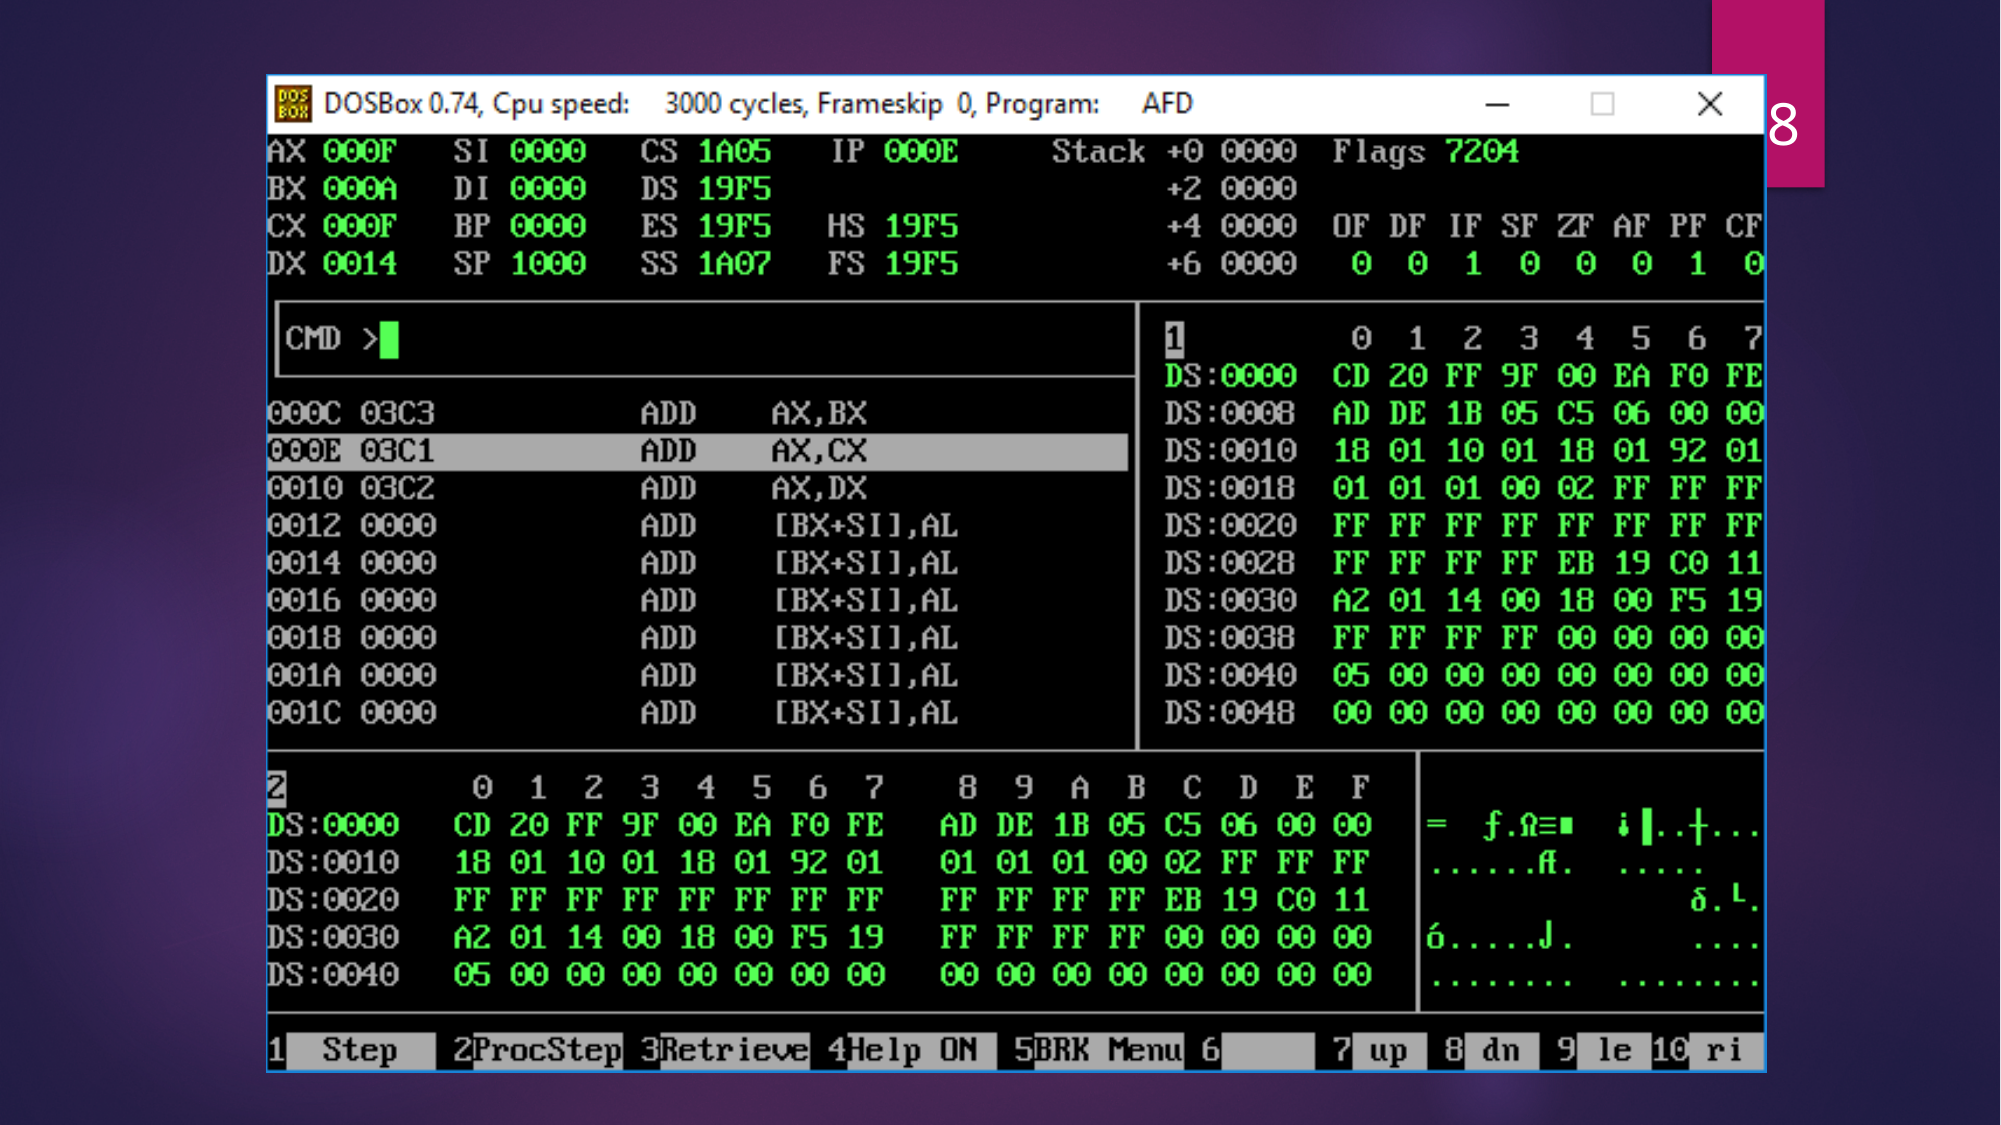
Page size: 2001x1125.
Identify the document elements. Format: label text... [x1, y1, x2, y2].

picture [0, 0, 1768, 1125]
slide_number 18 [1698, 48, 1836, 175]
